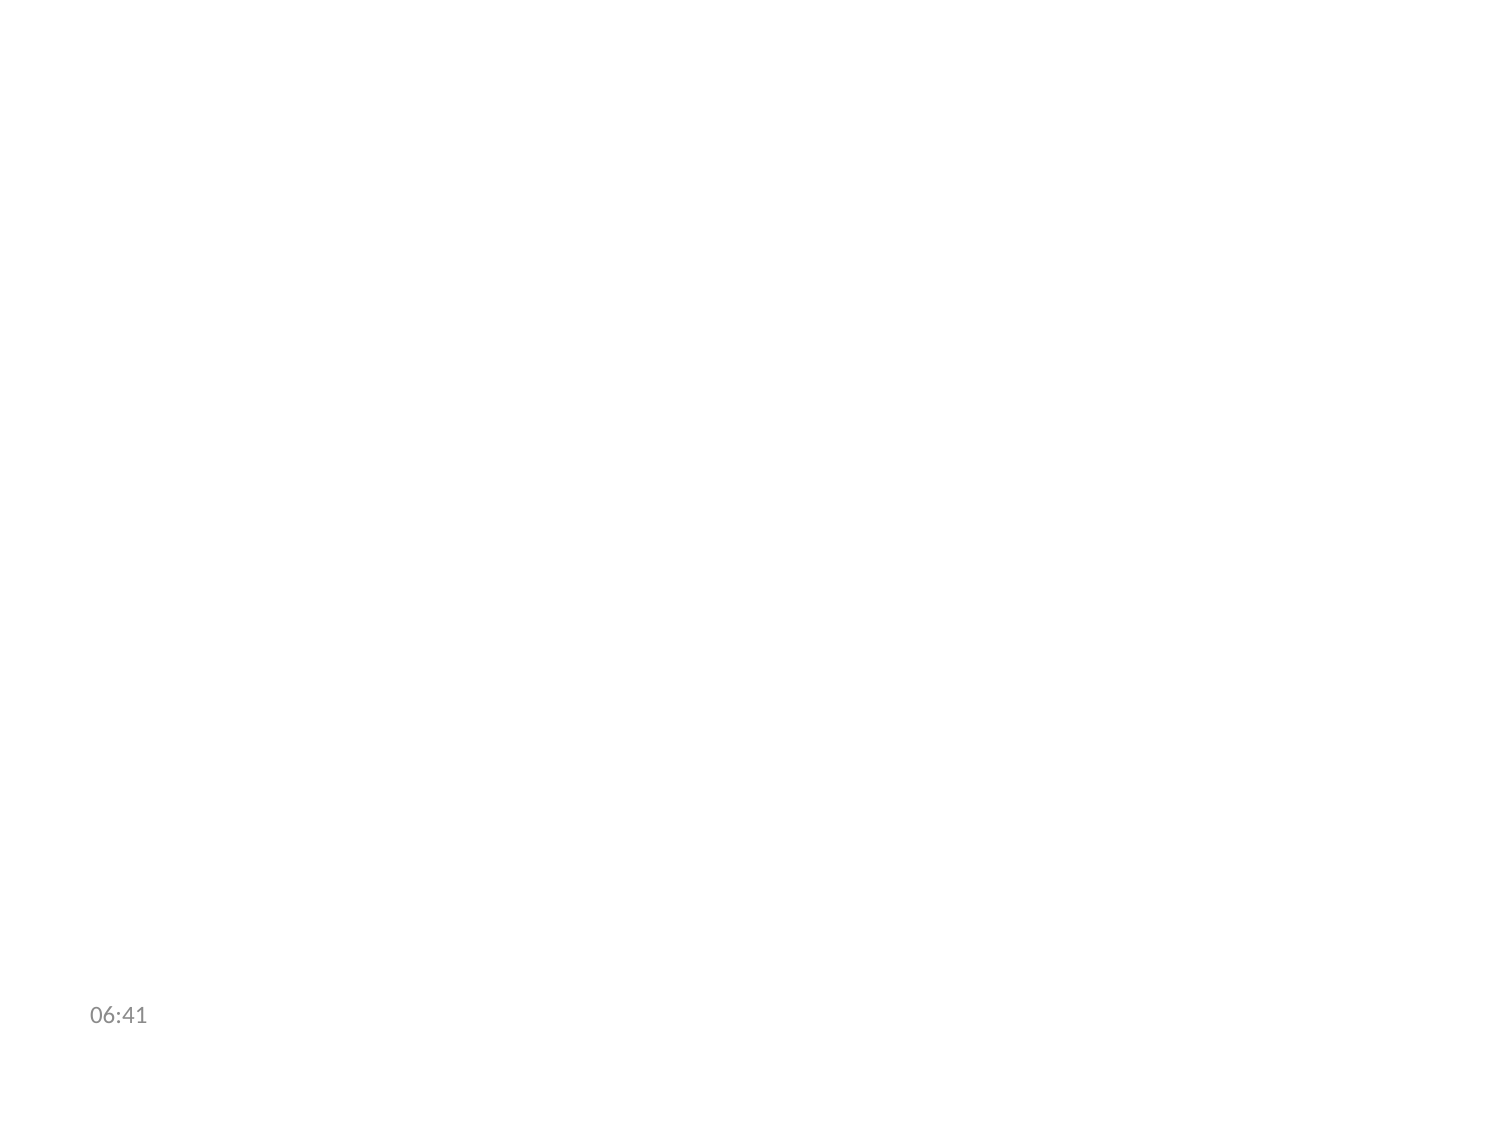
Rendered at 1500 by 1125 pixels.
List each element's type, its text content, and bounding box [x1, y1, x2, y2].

text_box 15:35 [75, 983, 425, 1044]
